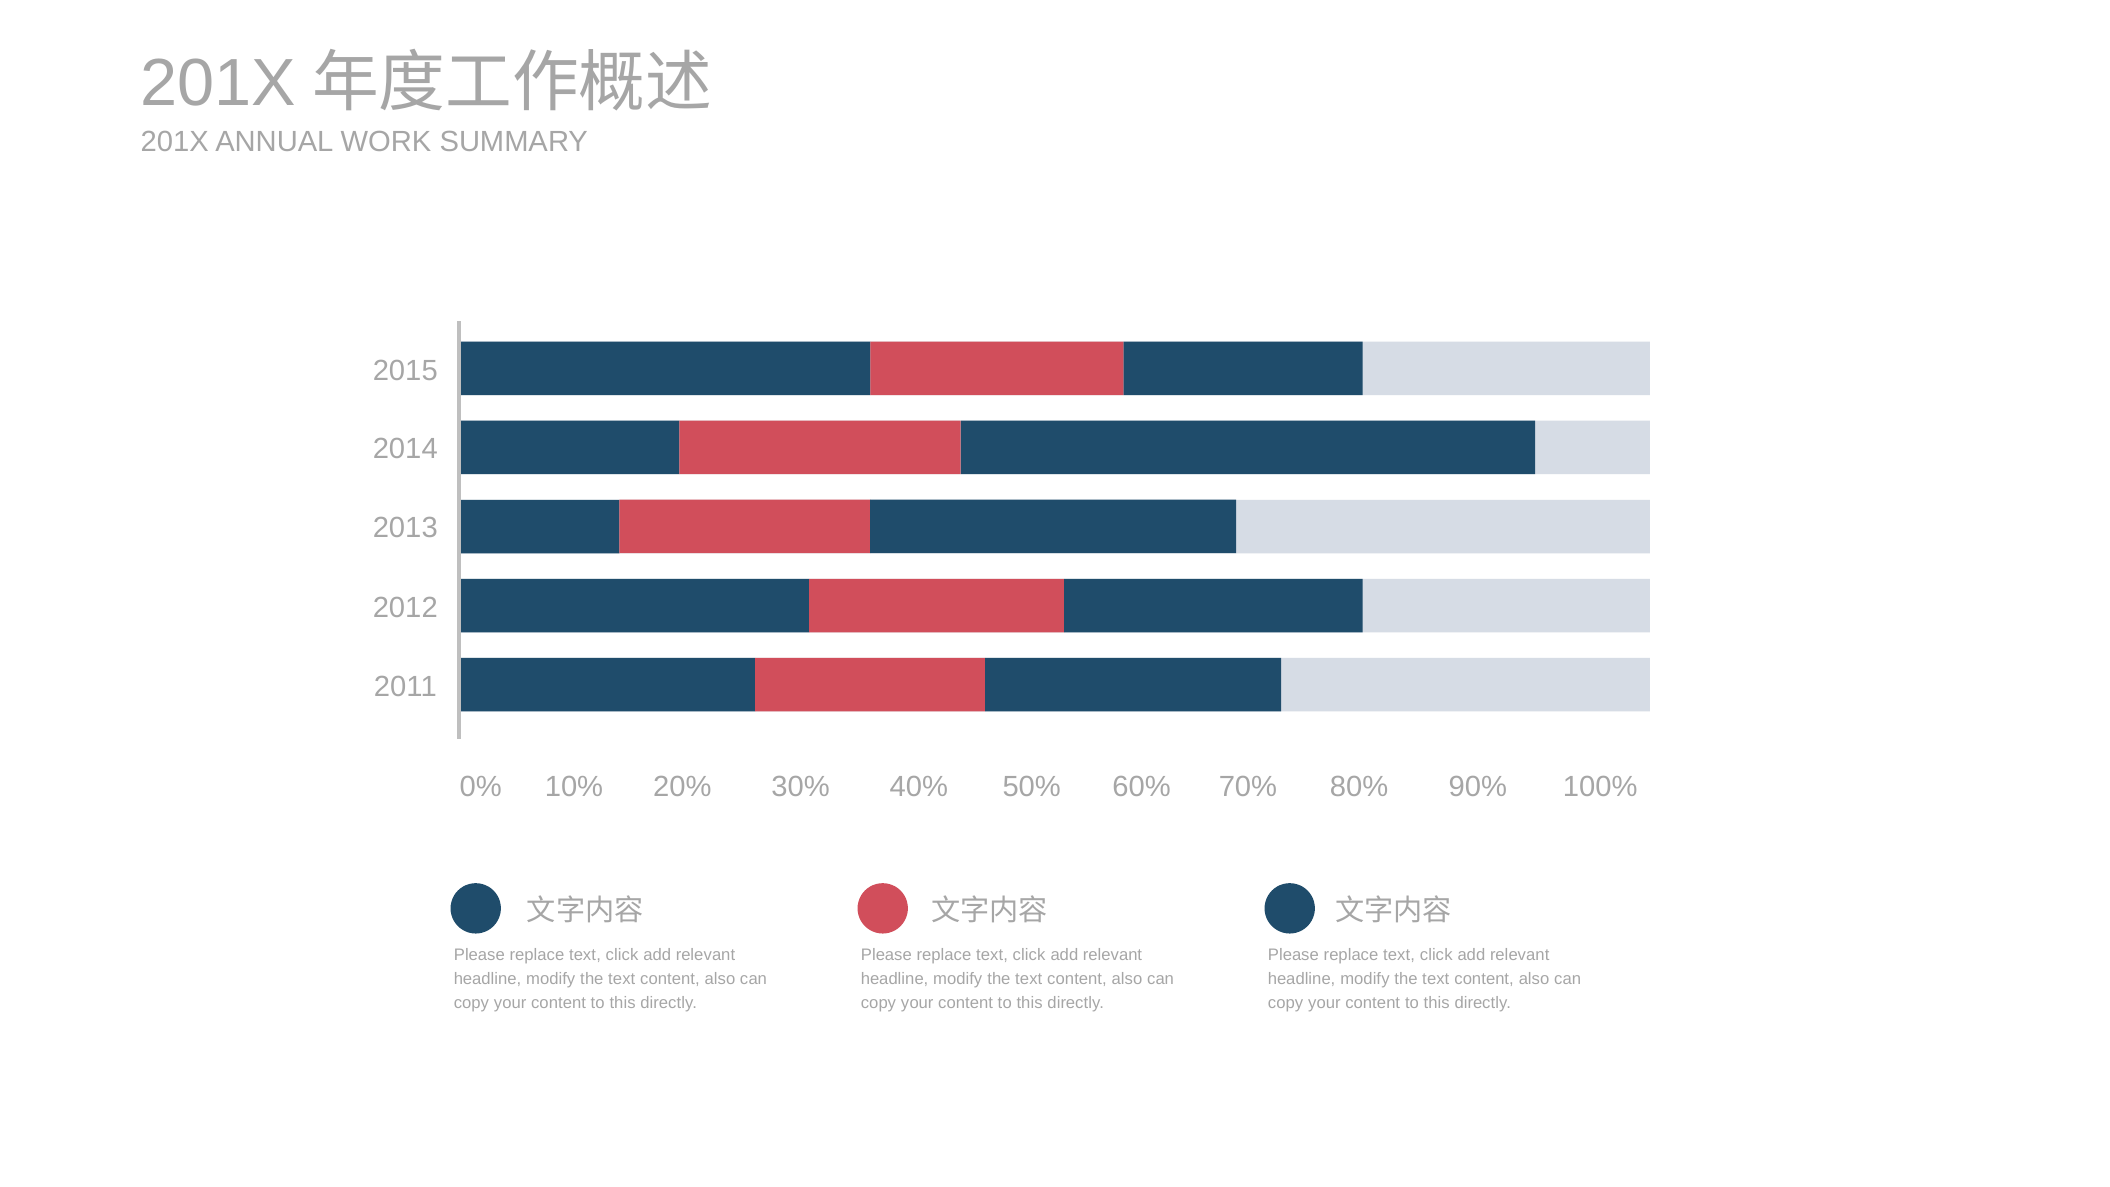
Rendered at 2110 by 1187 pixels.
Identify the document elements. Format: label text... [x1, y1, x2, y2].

text_box 文字内容 [1320, 876, 1468, 932]
text_box 201X ANNUAL WORK SUMMARY [140, 122, 602, 158]
text_box 文字内容 [916, 876, 1063, 932]
text_box Please replace text, click add relevant headline, modify the text content, also can copy your content to this directly. [846, 932, 1215, 1020]
text_box Please replace text, click add relevant headline, modify the text content, also can copy your content to this directly. [1253, 932, 1622, 1020]
text_box 201X年度工作概述 [140, 38, 789, 119]
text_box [357, 321, 1654, 807]
text_box [1263, 882, 1316, 932]
text_box 文字内容 [512, 876, 659, 932]
text_box [856, 882, 909, 932]
text_box [449, 882, 502, 932]
text_box Please replace text, click add relevant headline, modify the text content, also can copy your content to this directly. [439, 932, 808, 1020]
